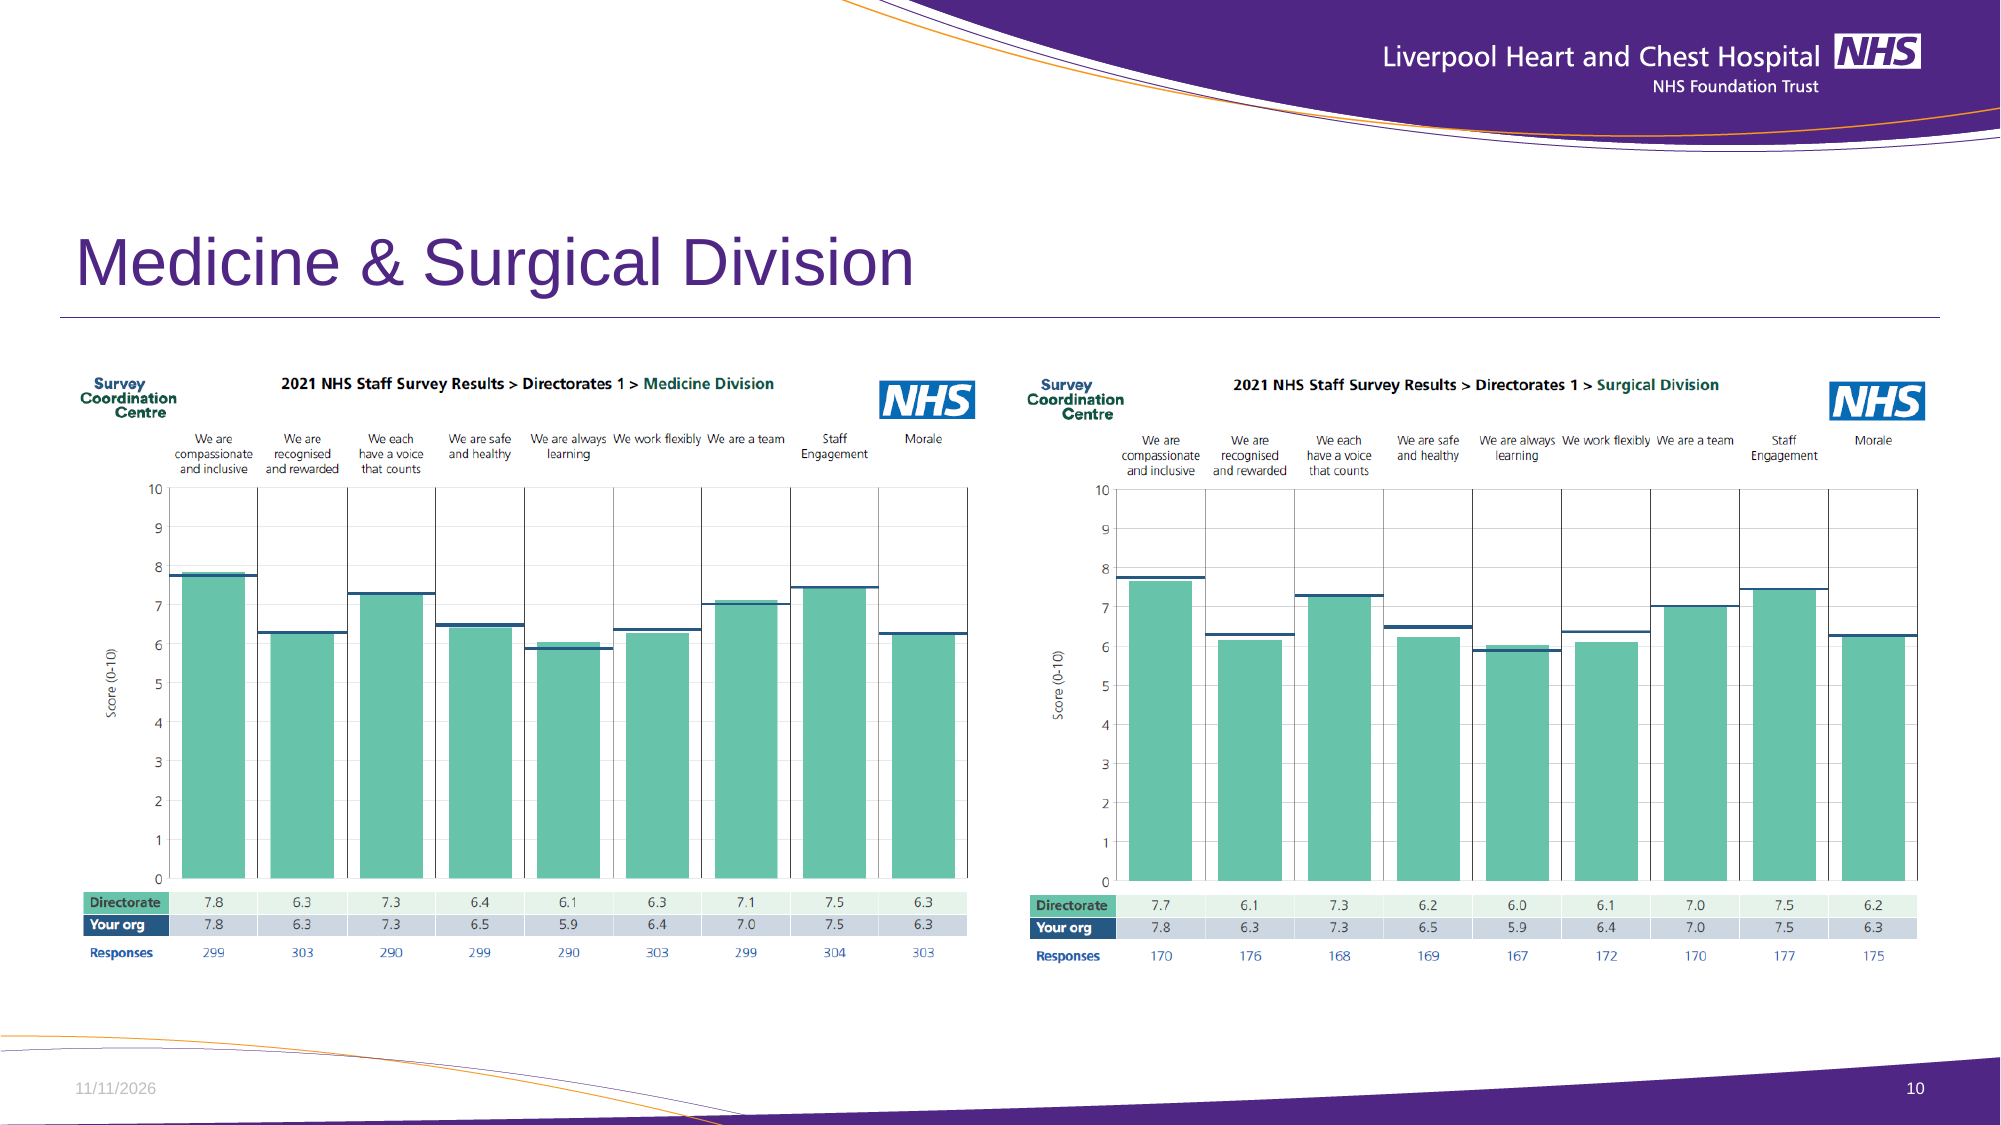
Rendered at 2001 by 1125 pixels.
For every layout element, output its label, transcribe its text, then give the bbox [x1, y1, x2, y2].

slide_number 10 [1489, 1058, 1940, 1118]
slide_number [60, 1058, 511, 1118]
picture [0, 0, 2001, 1125]
title Medicine & Surgical Division [60, 169, 1940, 308]
